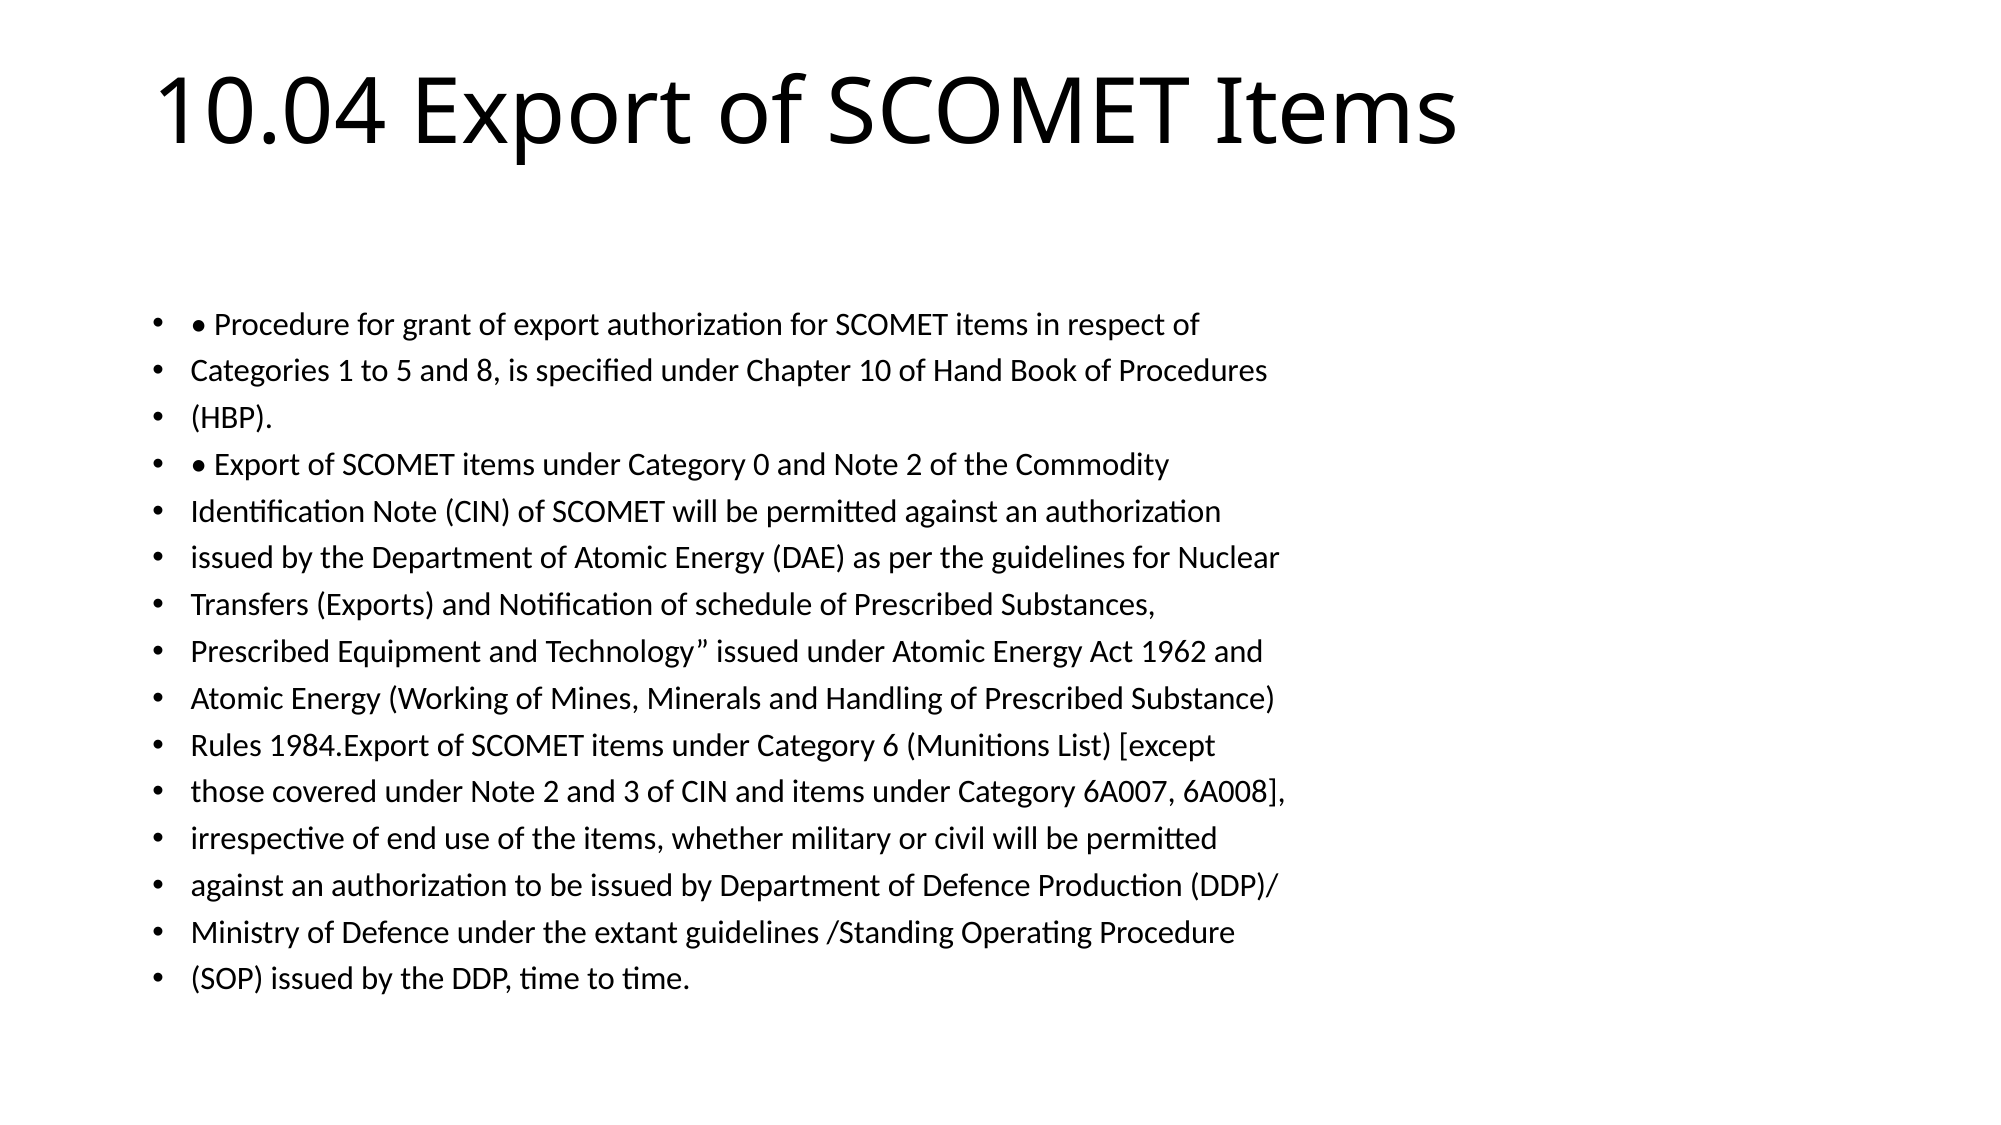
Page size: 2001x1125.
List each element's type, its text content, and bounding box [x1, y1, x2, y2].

title 10.04 Export of SCOMET Items [137, 59, 1863, 278]
list • Procedure for grant of export authorization for SCOMET items in respect of Categories 1 to 5 and 8, is specified under Chapter 10 of Hand Book of Procedures (HBP). • Export of SCOMET items under Category 0 and Note 2 of the Commodity Identification Note (CIN) of SCOMET will be permitted against an authorization issued by the Department of Atomic Energy (DAE) as per the guidelines for Nuclear Transfers (Exports) and Notification of schedule of Prescribed Substances, Prescribed Equipment and Technology” issued under Atomic Energy Act 1962 and Atomic Energy (Working of Mines, Minerals and Handling of Prescribed Substance) Rules 1984.Export of SCOMET items under Category 6 (Munitions List) [except those covered under Note 2 and 3 of CIN and items under Category 6A007, 6A008], irrespective of end use of the items, whether military or civil will be permitted against an authorization to be issued by Department of Defence Production (DDP)/ Ministry of Defence under the extant guidelines /Standing Operating Procedure (SOP) issued by the DDP, time to time. [137, 299, 1863, 1014]
